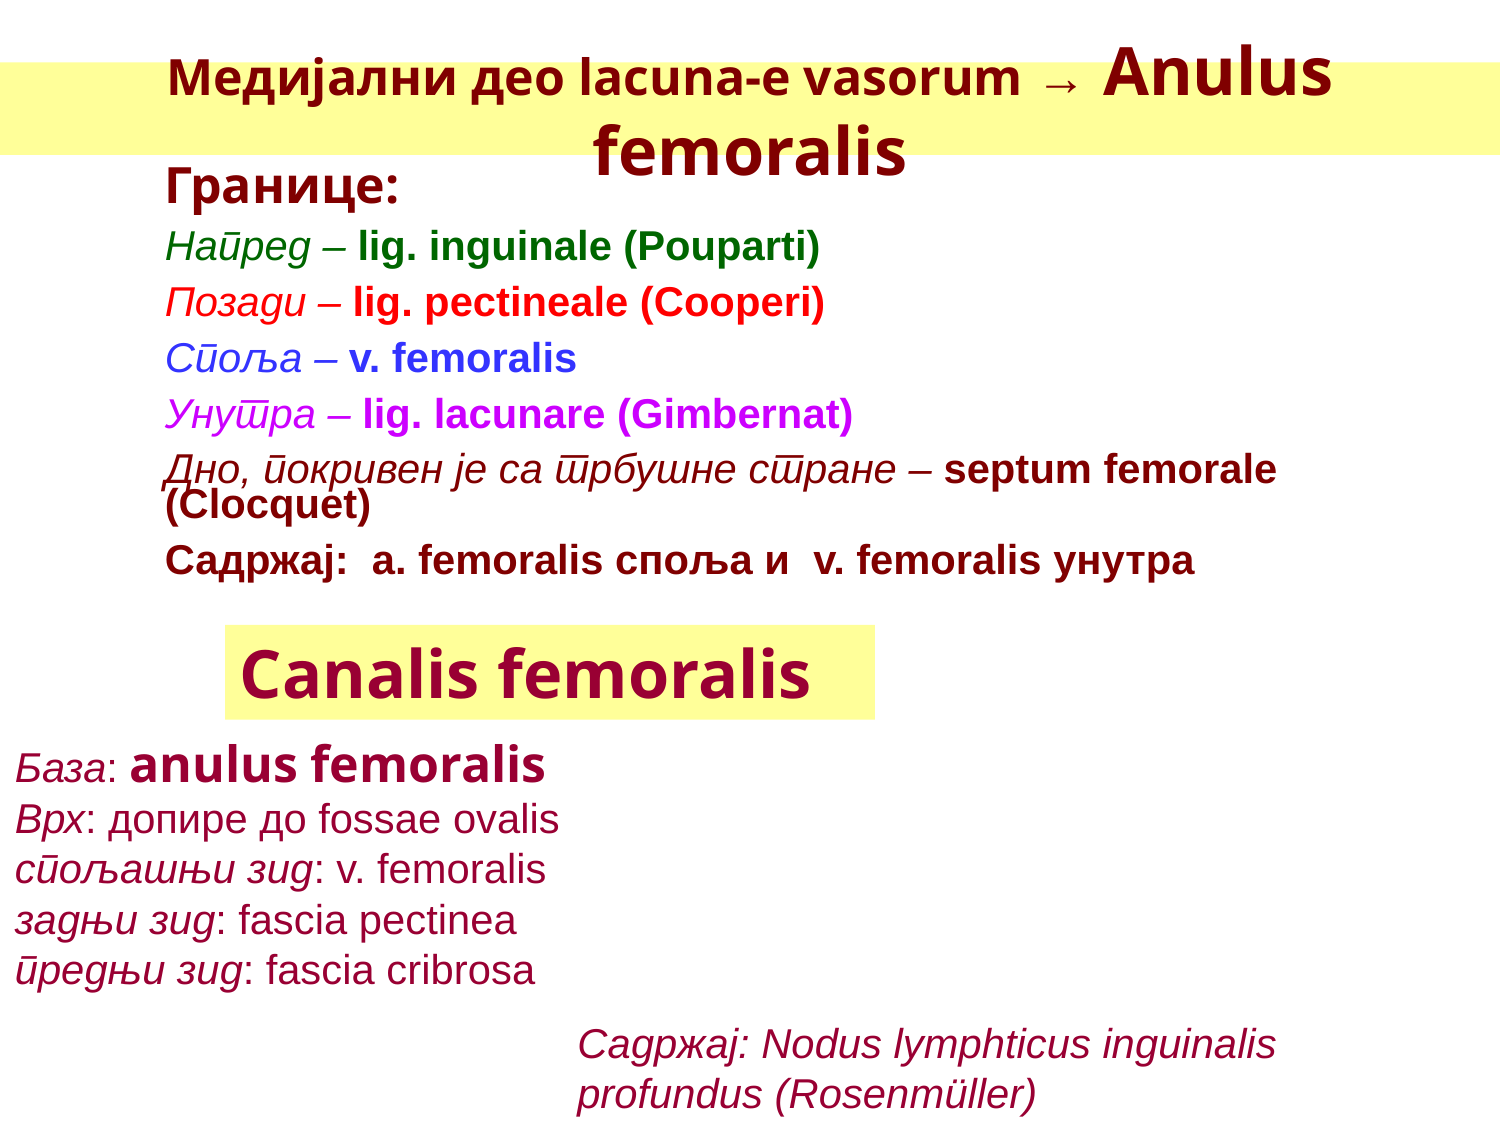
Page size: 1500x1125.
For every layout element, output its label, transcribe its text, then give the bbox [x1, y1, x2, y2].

text_box Садржај: Nodus lymphticus inguinalis profundus (Rosenmüller) [562, 1009, 1413, 1125]
text_box Canalis femoralis [225, 624, 875, 720]
text_box База: anulus femoralis Врх: допире до fossae ovalis спољашњи зид: v. femoralis задњи зид: fascia pectinea предњи зид: fascia cribrosa [0, 724, 1500, 1000]
title Медијални део lacuna-e vasorum → Anulus femoralis [0, 62, 1500, 156]
text_box Границе: Напред – lig. inguinale (Pouparti) Позади – lig. pectineale (Cooperi) Споља – v. femoralis Унутра – lig. lacunare (Gimbernat) Дно, покривен је са трбушне стране – septum femorale (Clocquet) Садржај: a. femoralis споља и v. femoralis унутра [150, 162, 1388, 590]
